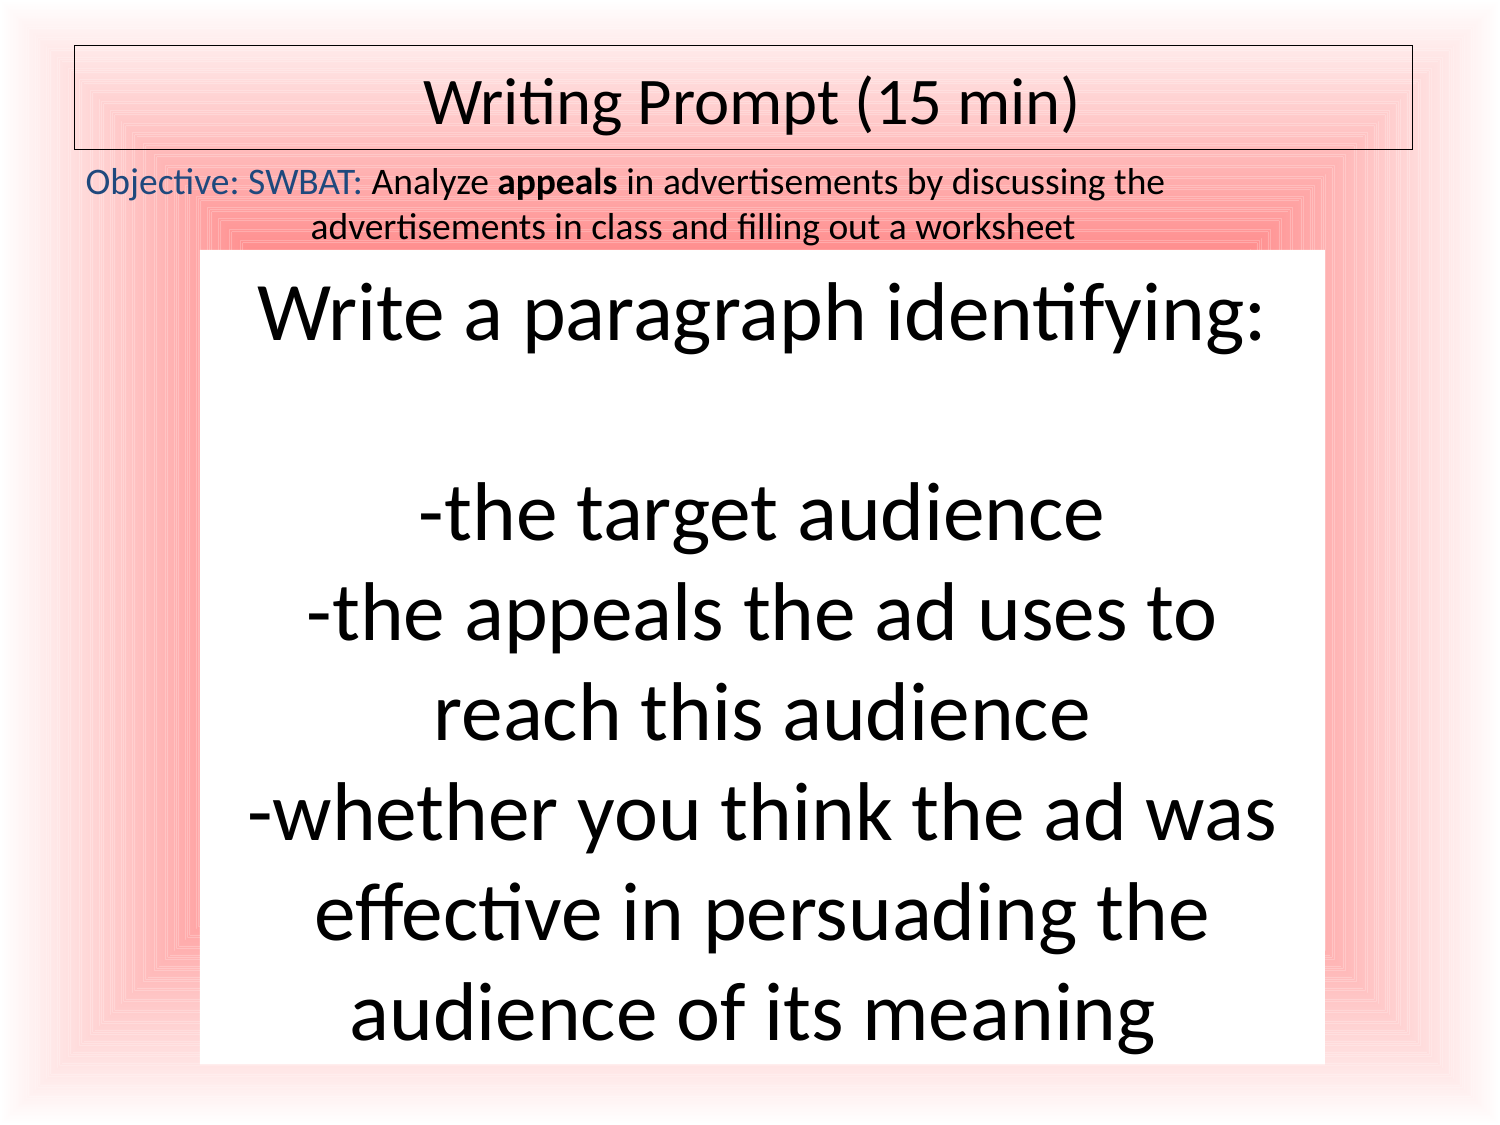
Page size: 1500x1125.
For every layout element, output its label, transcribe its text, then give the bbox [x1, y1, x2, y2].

text_box Writing Prompt (15 min) [74, 45, 1413, 149]
text_box Write a paragraph identifying: -the target audience -the appeals the ad uses to reach this audience -whether you think the ad was effective in persuading the audience of its meaning [199, 249, 1325, 1065]
text_box Objective: SWBAT: Analyze appeals in advertisements by discussing the advertisements in class and filling out a worksheet [70, 149, 1413, 255]
